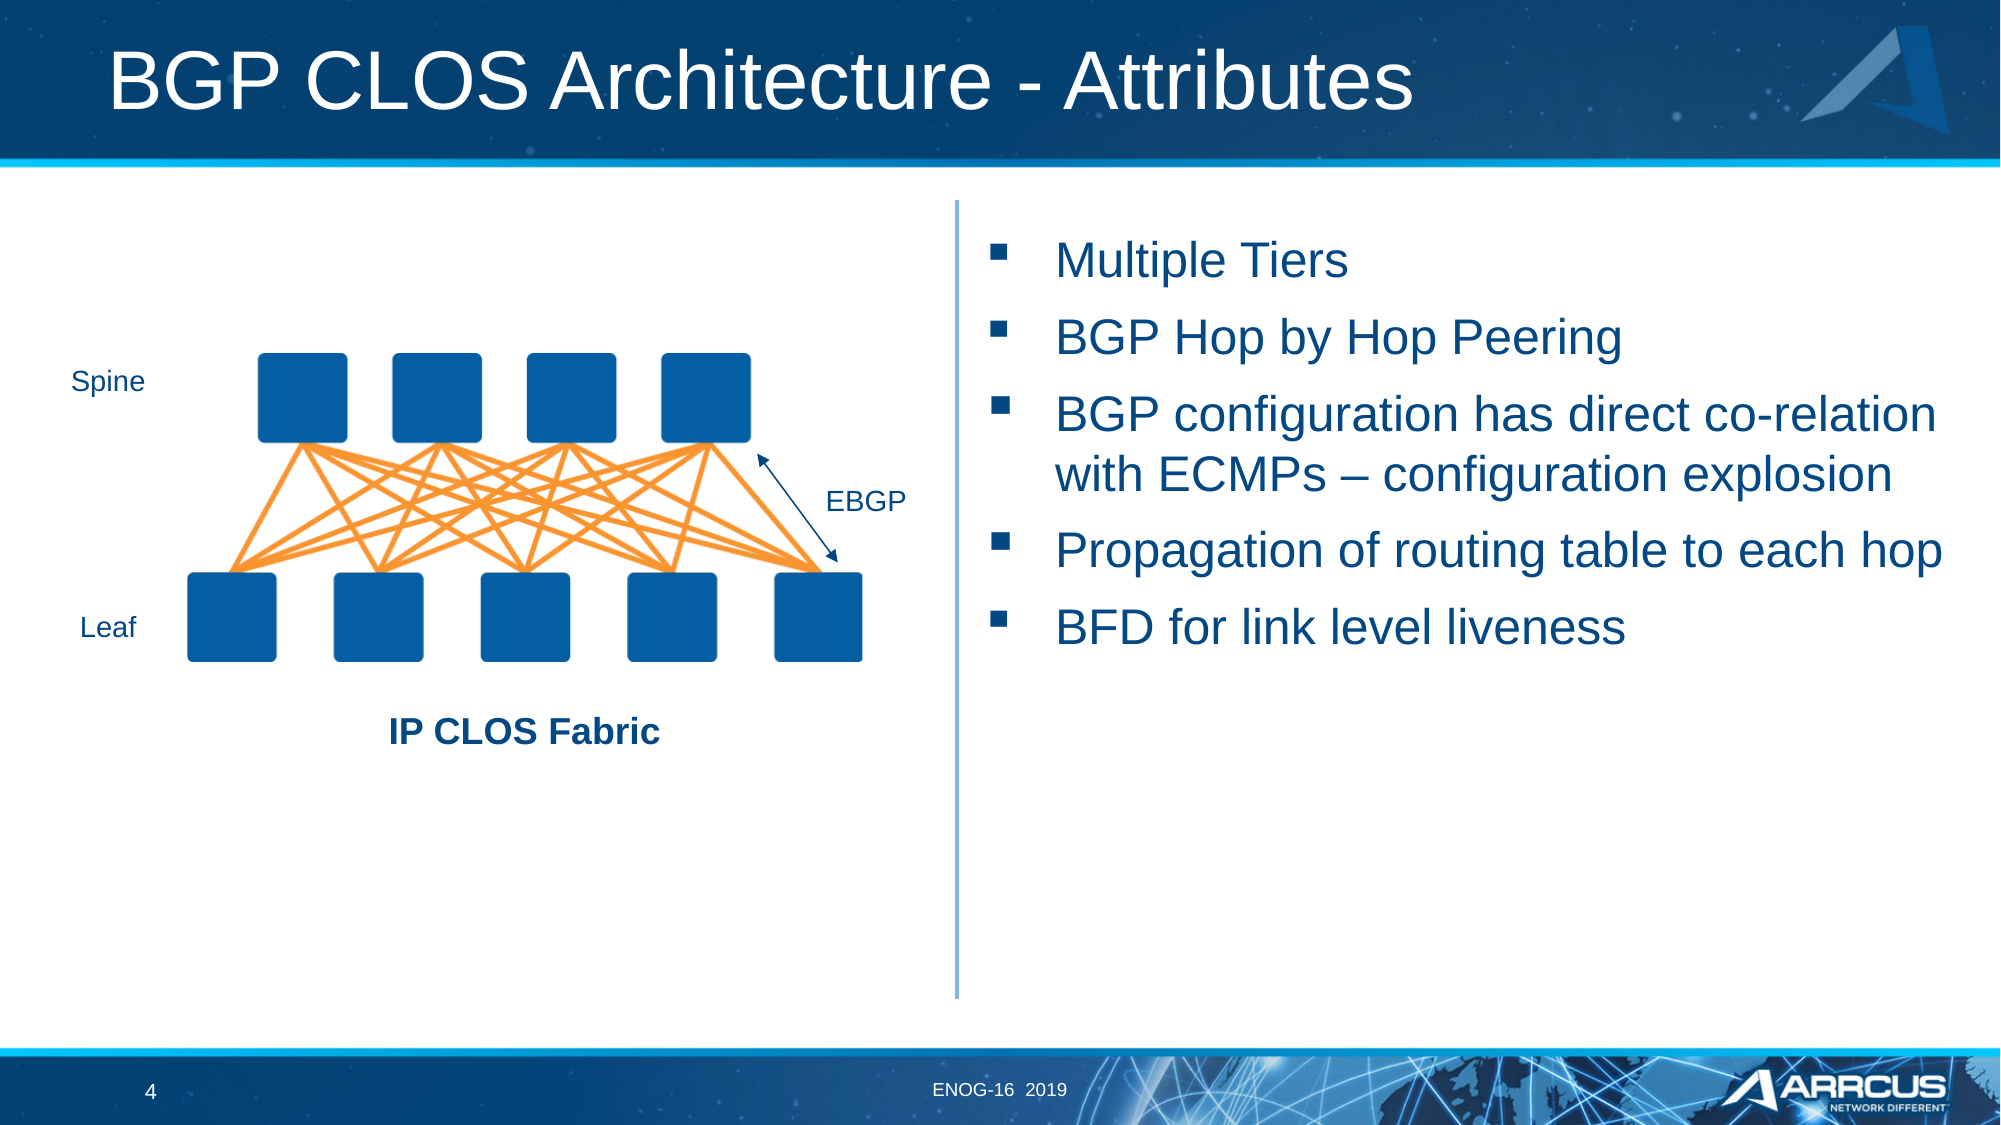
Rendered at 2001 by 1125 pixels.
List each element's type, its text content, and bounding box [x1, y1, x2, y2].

picture [0, 0, 2001, 162]
text_box Leaf [33, 599, 182, 660]
picture [0, 1055, 2001, 1125]
footer ENOG-16 2019 [662, 1060, 1338, 1121]
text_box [757, 453, 839, 563]
list Multiple Tiers BGP Hop by Hop Peering BGP configuration has direct co-relation with ECMPs – configuration explosion Propagation of routing table to each hop BFD for link level liveness [971, 219, 1966, 991]
picture [0, 165, 2001, 1051]
slide_number 4 [95, 1060, 173, 1121]
title BGP CLOS Architecture - Attributes [99, 13, 1901, 135]
text_box IP CLOS Fabric [362, 703, 687, 764]
text_box EBGP [867, 472, 942, 533]
text_box Spine [33, 353, 184, 414]
